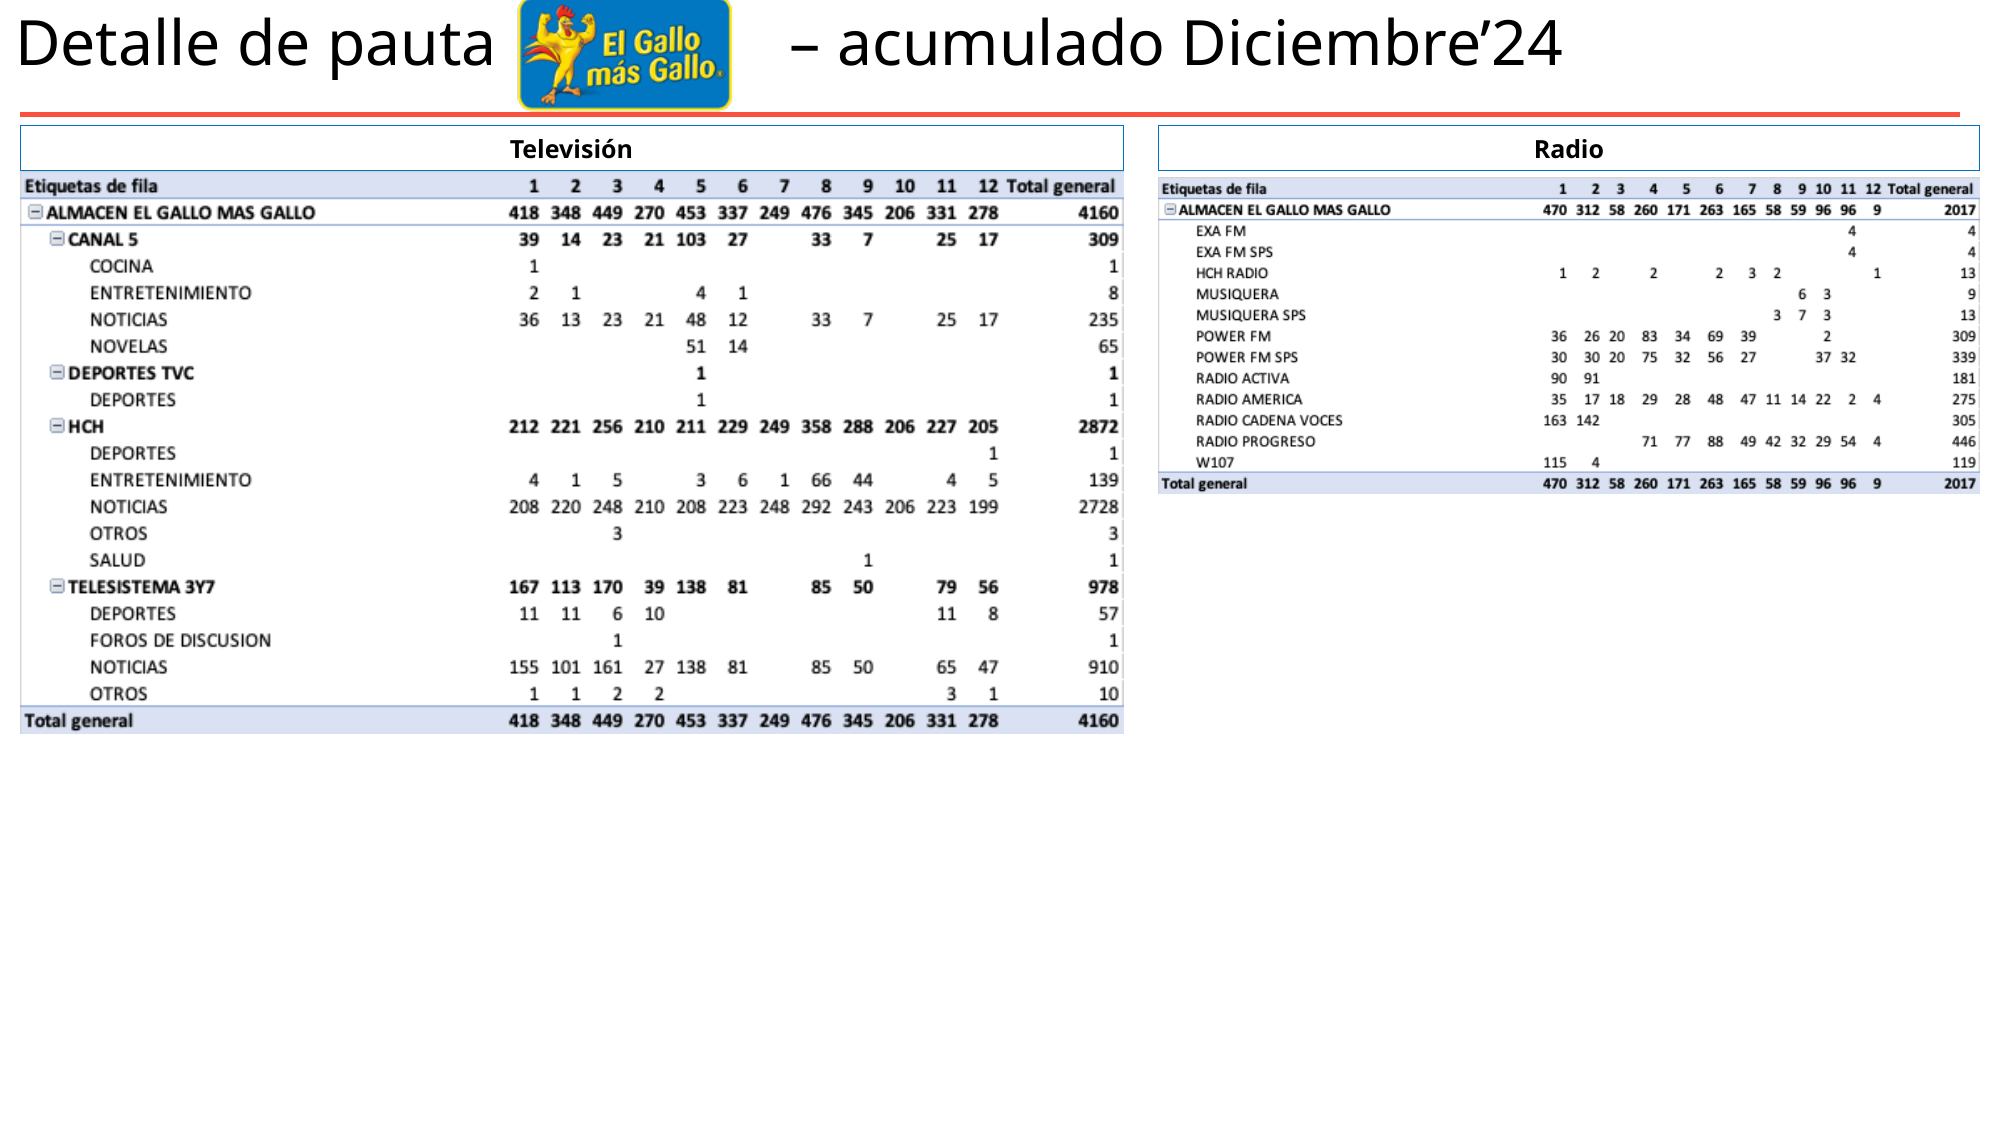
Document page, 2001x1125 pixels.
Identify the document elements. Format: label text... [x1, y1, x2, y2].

text_box Televisión [20, 125, 1124, 171]
picture [502, 0, 748, 126]
text_box Detalle de pauta – acumulado Diciembre’24 [0, 0, 502, 92]
text_box Detalle de pauta – acumulado Diciembre’24 [748, 0, 2000, 92]
picture [1158, 177, 1980, 494]
text_box Radio [1158, 125, 1980, 171]
picture [20, 171, 1124, 734]
